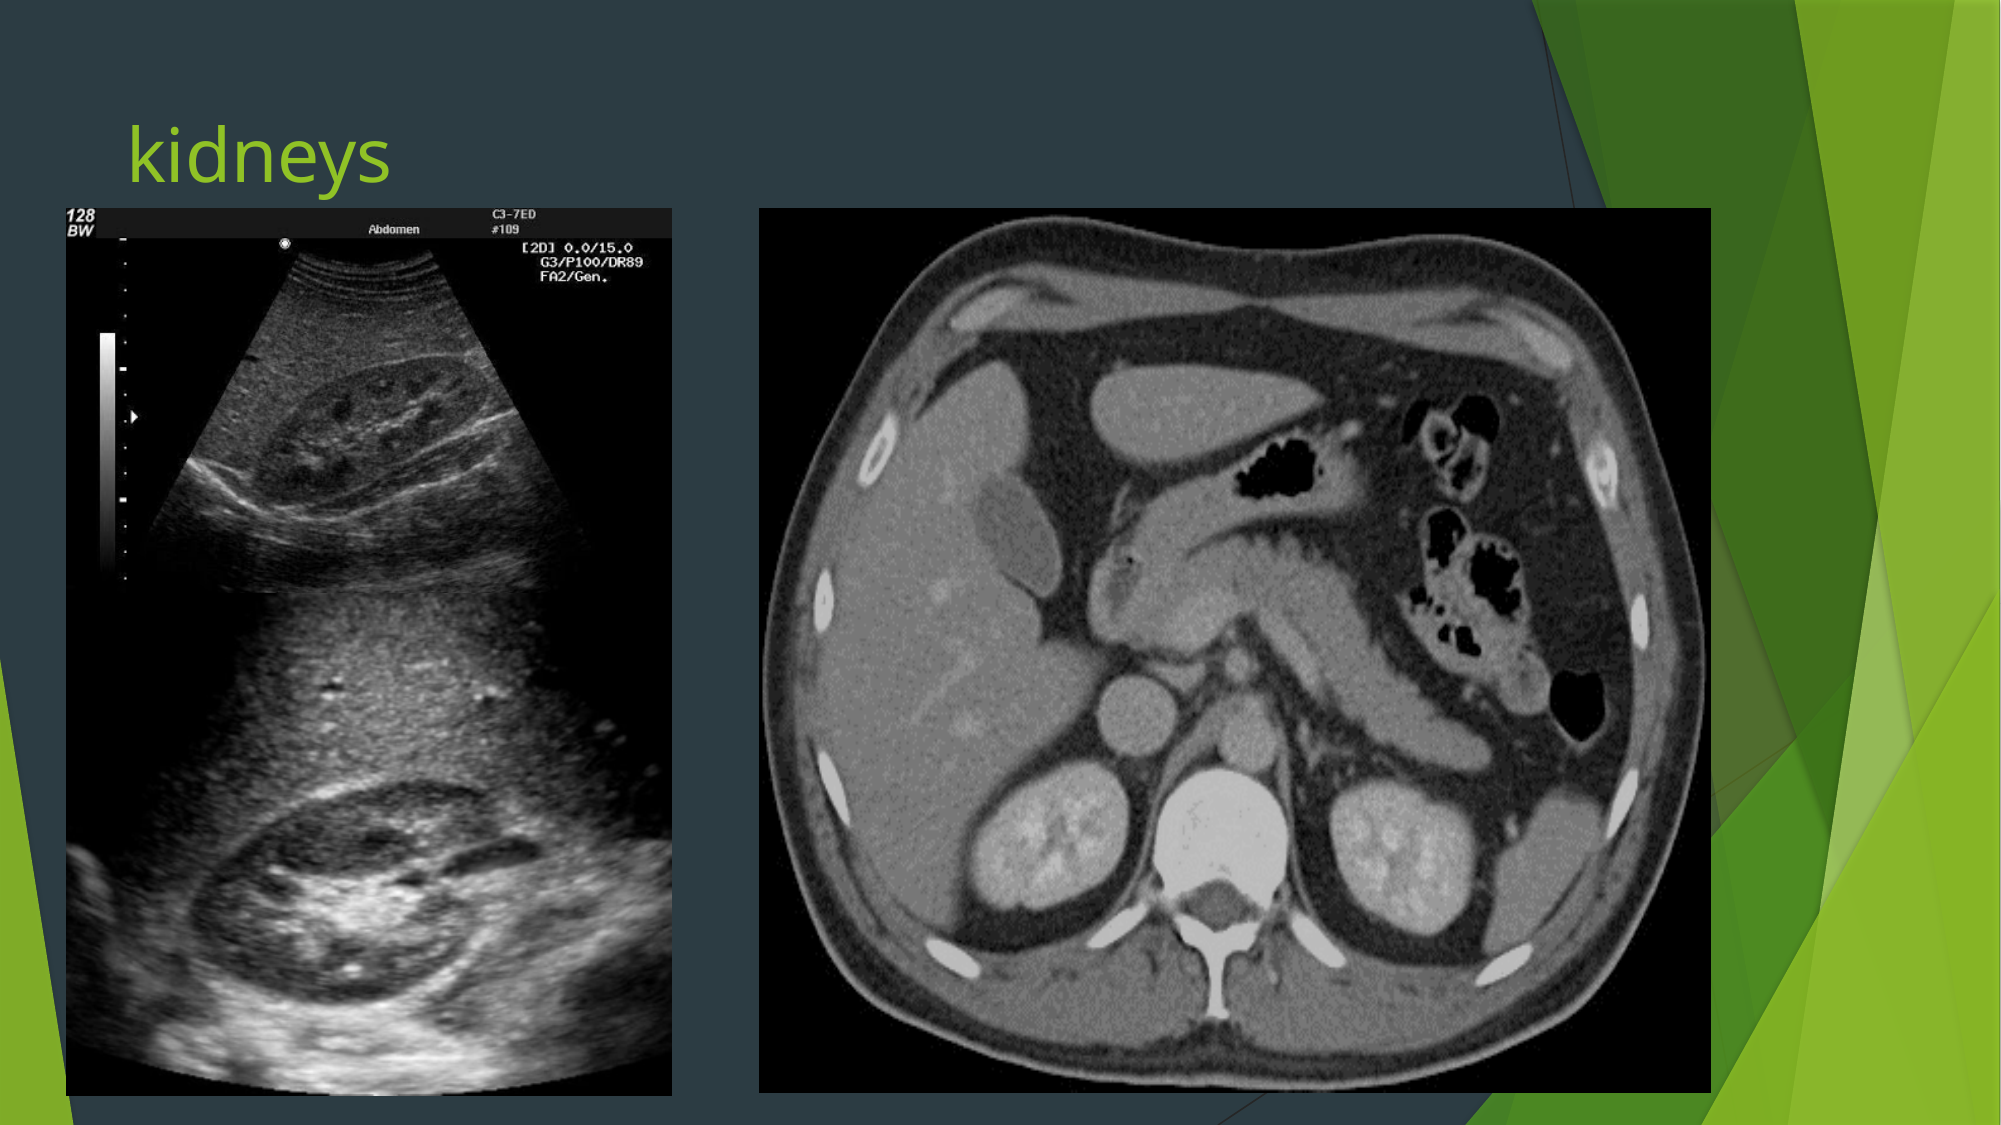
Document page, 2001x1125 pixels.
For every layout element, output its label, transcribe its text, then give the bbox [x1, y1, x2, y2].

picture [65, 593, 673, 1096]
picture [758, 207, 1711, 1094]
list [65, 207, 673, 593]
title kidneys [111, 99, 1522, 317]
